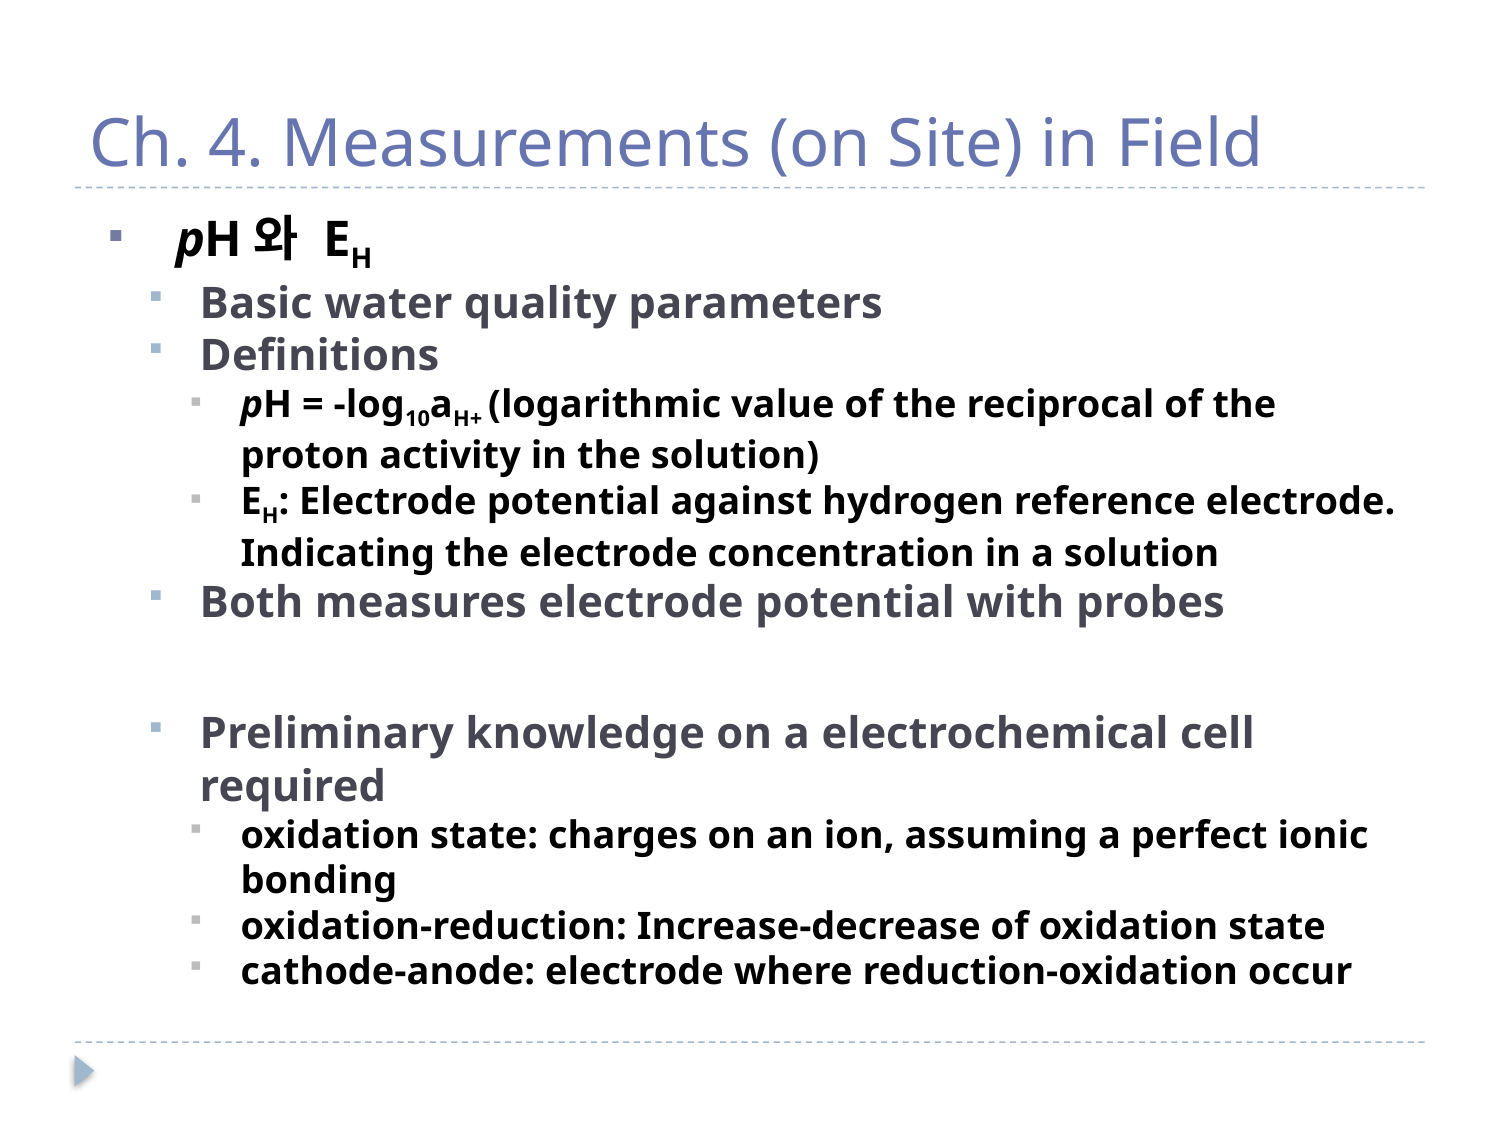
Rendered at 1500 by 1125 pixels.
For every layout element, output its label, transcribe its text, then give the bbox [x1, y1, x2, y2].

list pH와 EH Basic water quality parameters Definitions pH = -log10aH+ (logarithmic value of the reciprocal of the proton activity in the solution) EH: Electrode potential against hydrogen reference electrode. Indicating the electrode concentration in a solution Both measures electrode potential with probes Preliminary knowledge on a electrochemical cell required oxidation state: charges on an ion, assuming a perfect ionic bonding oxidation-reduction: Increase-decrease of oxidation state cathode-anode: electrode where reduction-oxidation occur [75, 200, 1425, 1010]
title Ch. 4. Measurements (on Site) in Field [75, 24, 1425, 188]
